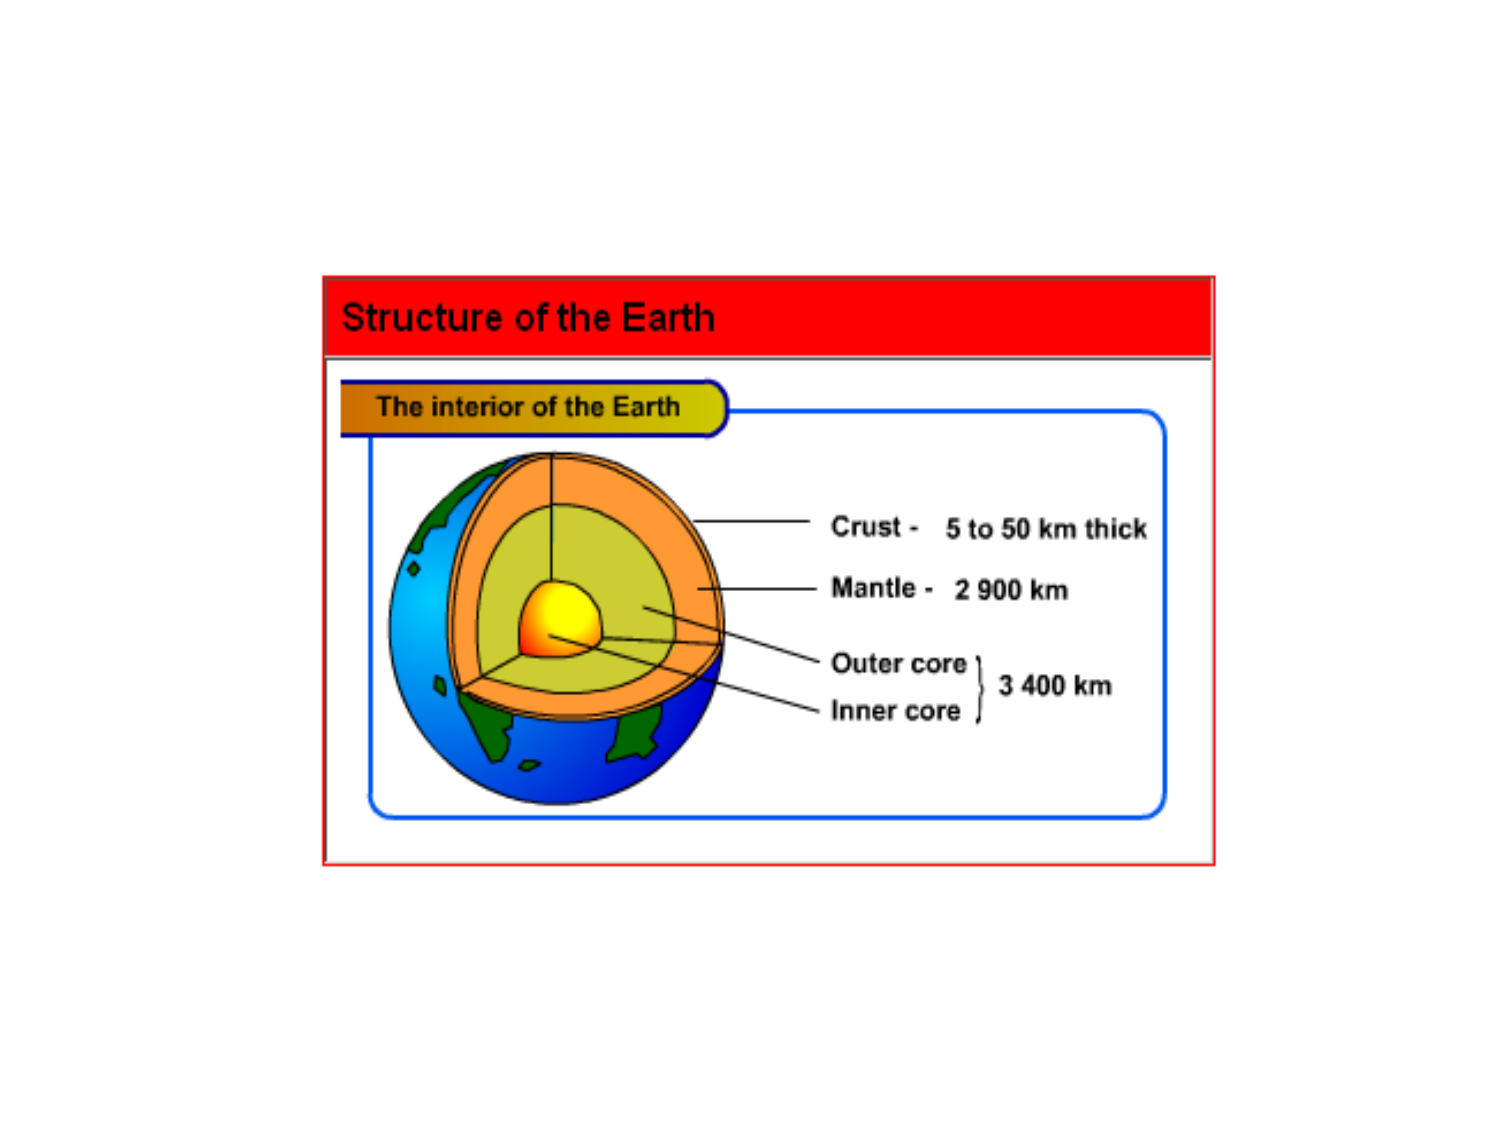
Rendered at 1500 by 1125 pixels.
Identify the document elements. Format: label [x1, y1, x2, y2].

picture [316, 269, 1230, 880]
